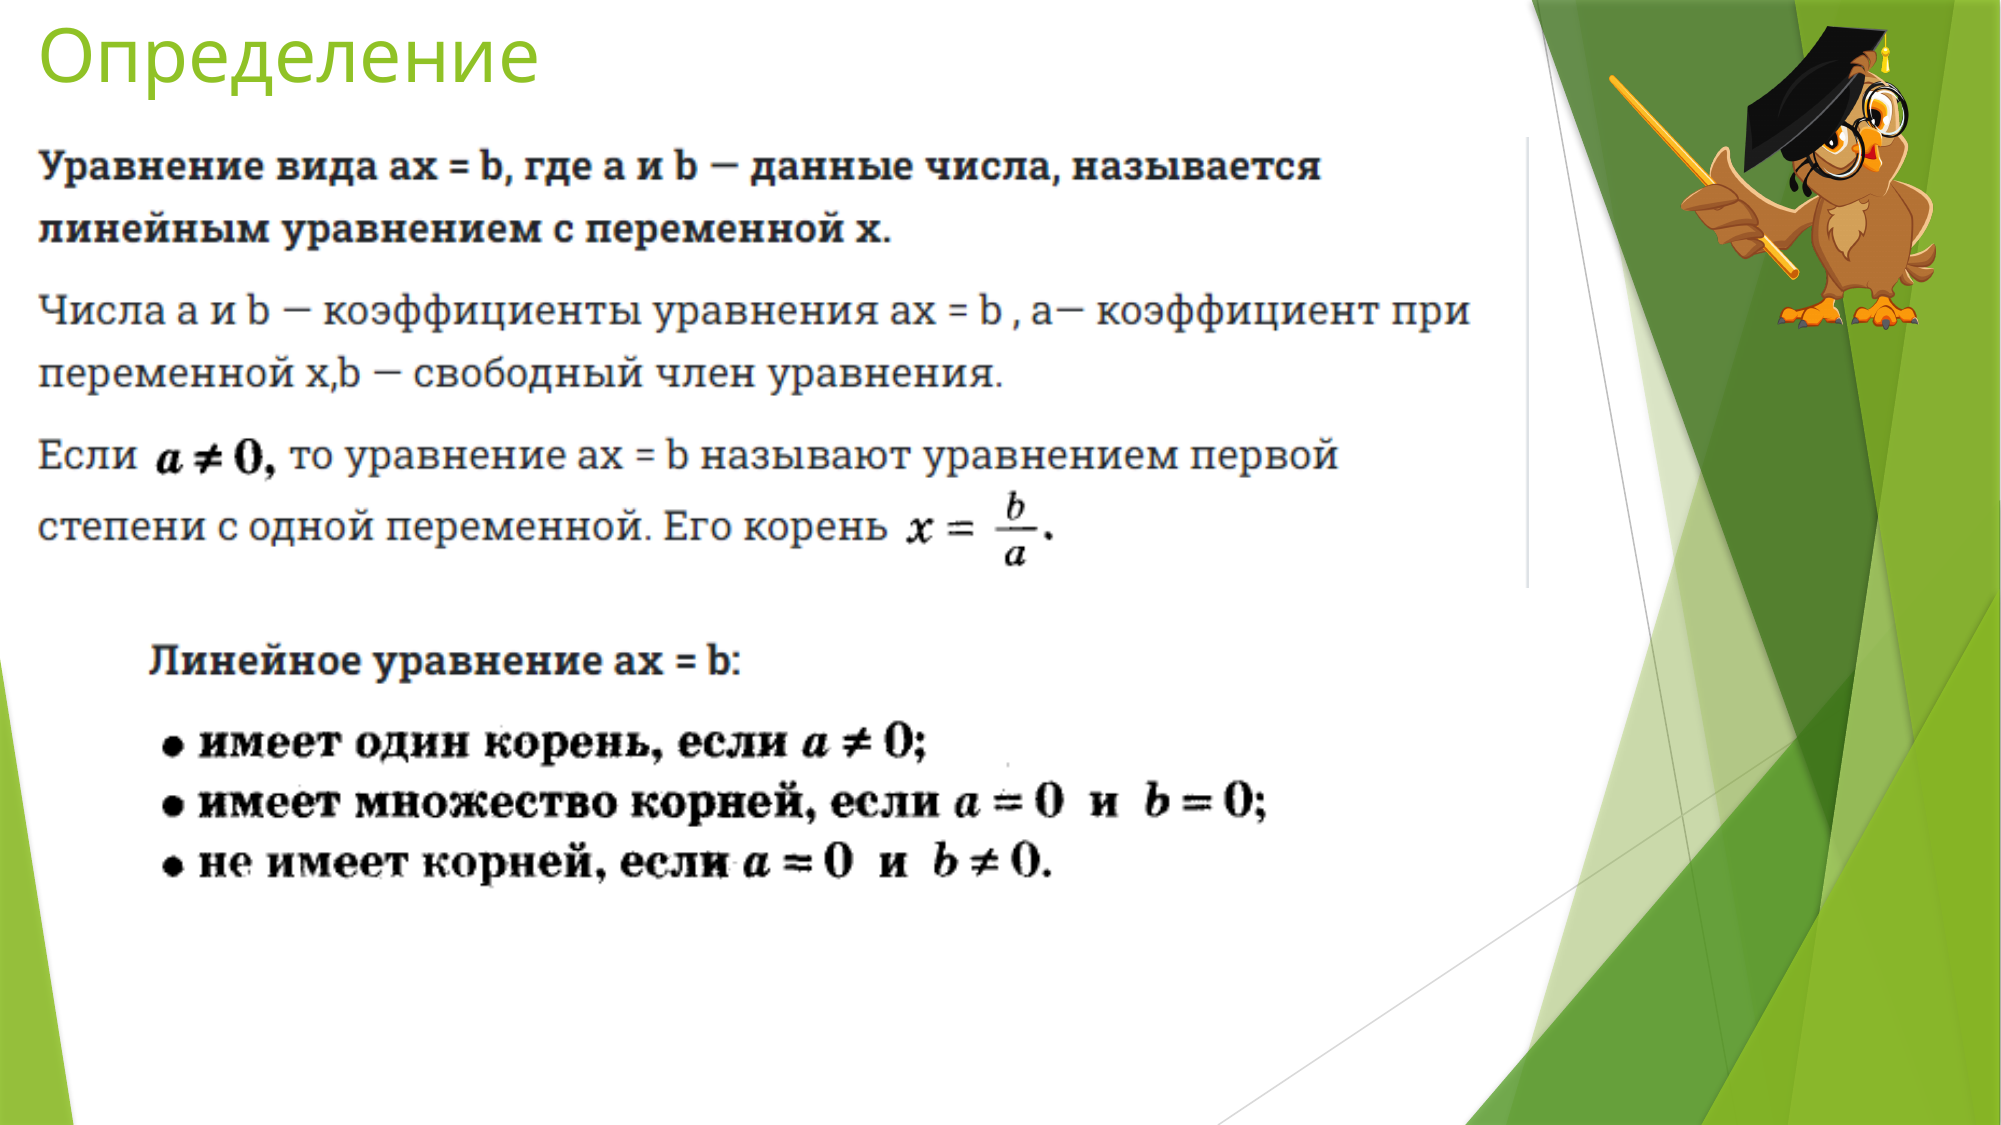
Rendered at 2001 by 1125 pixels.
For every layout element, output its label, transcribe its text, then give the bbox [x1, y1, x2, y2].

picture [1609, 25, 1936, 330]
picture [139, 629, 1412, 916]
title Определение [22, 0, 1433, 137]
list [21, 137, 1529, 588]
